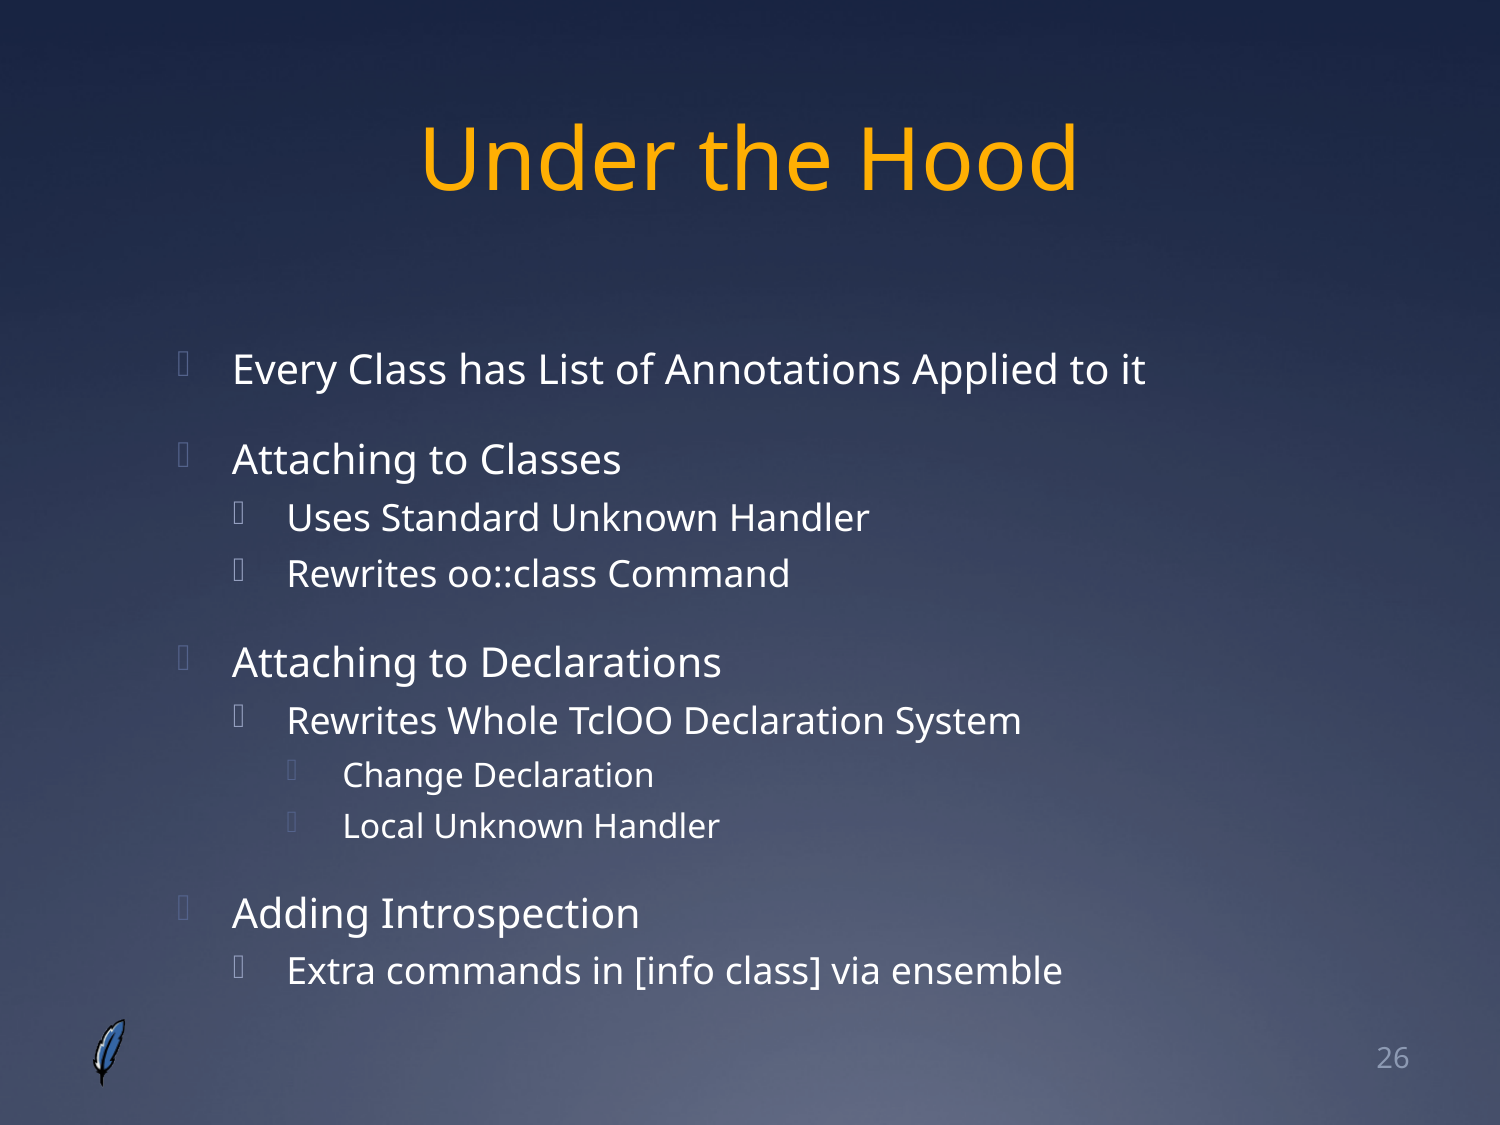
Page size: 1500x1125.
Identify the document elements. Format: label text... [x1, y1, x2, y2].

picture [75, 1019, 143, 1088]
list Every Class has List of Annotations Applied to it Attaching to Classes Uses Standard Unknown Handler Rewrites oo::class Command Attaching to Declarations Rewrites Whole TclOO Declaration System Change Declaration Local Unknown Handler Adding Introspection Extra commands in [info class] via ensemble [162, 335, 1338, 1005]
slide_number 26 [1325, 1029, 1425, 1090]
title Under the Hood [100, 95, 1400, 225]
